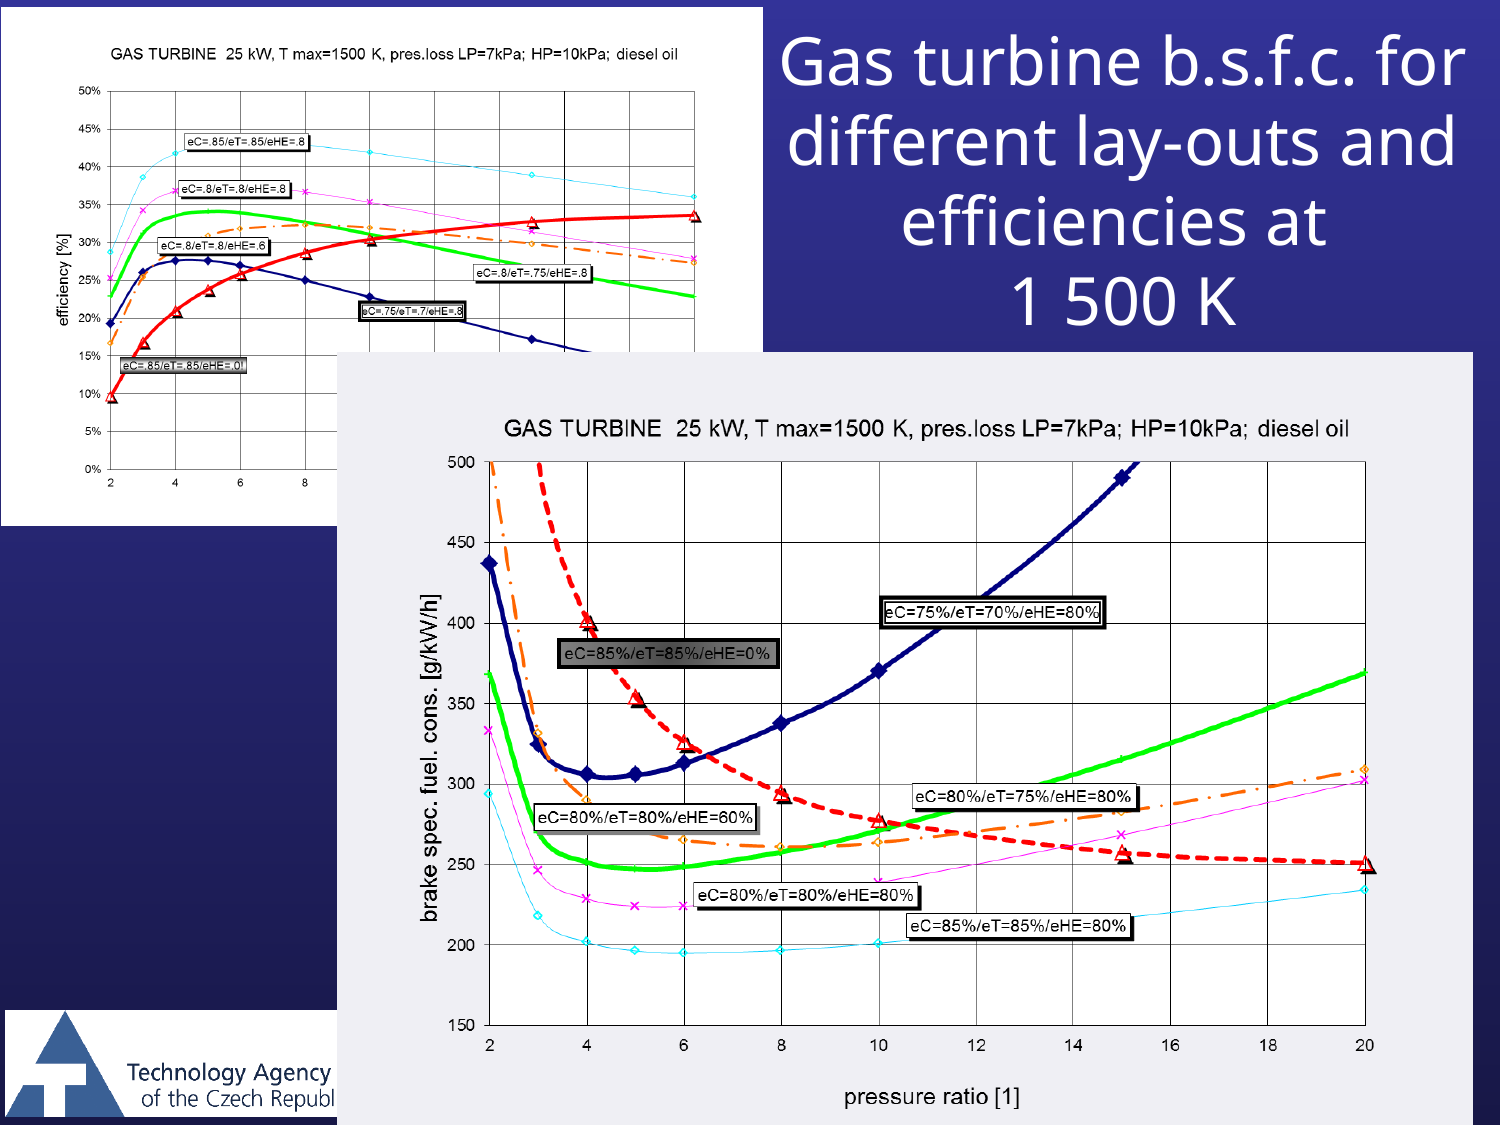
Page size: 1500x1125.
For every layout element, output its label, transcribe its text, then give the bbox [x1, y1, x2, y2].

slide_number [112, 1025, 331, 1100]
picture [0, 6, 1473, 1125]
title Gas turbine b.s.f.c. for different lay-outs and efficiencies at 1 500 K [767, 19, 1483, 338]
